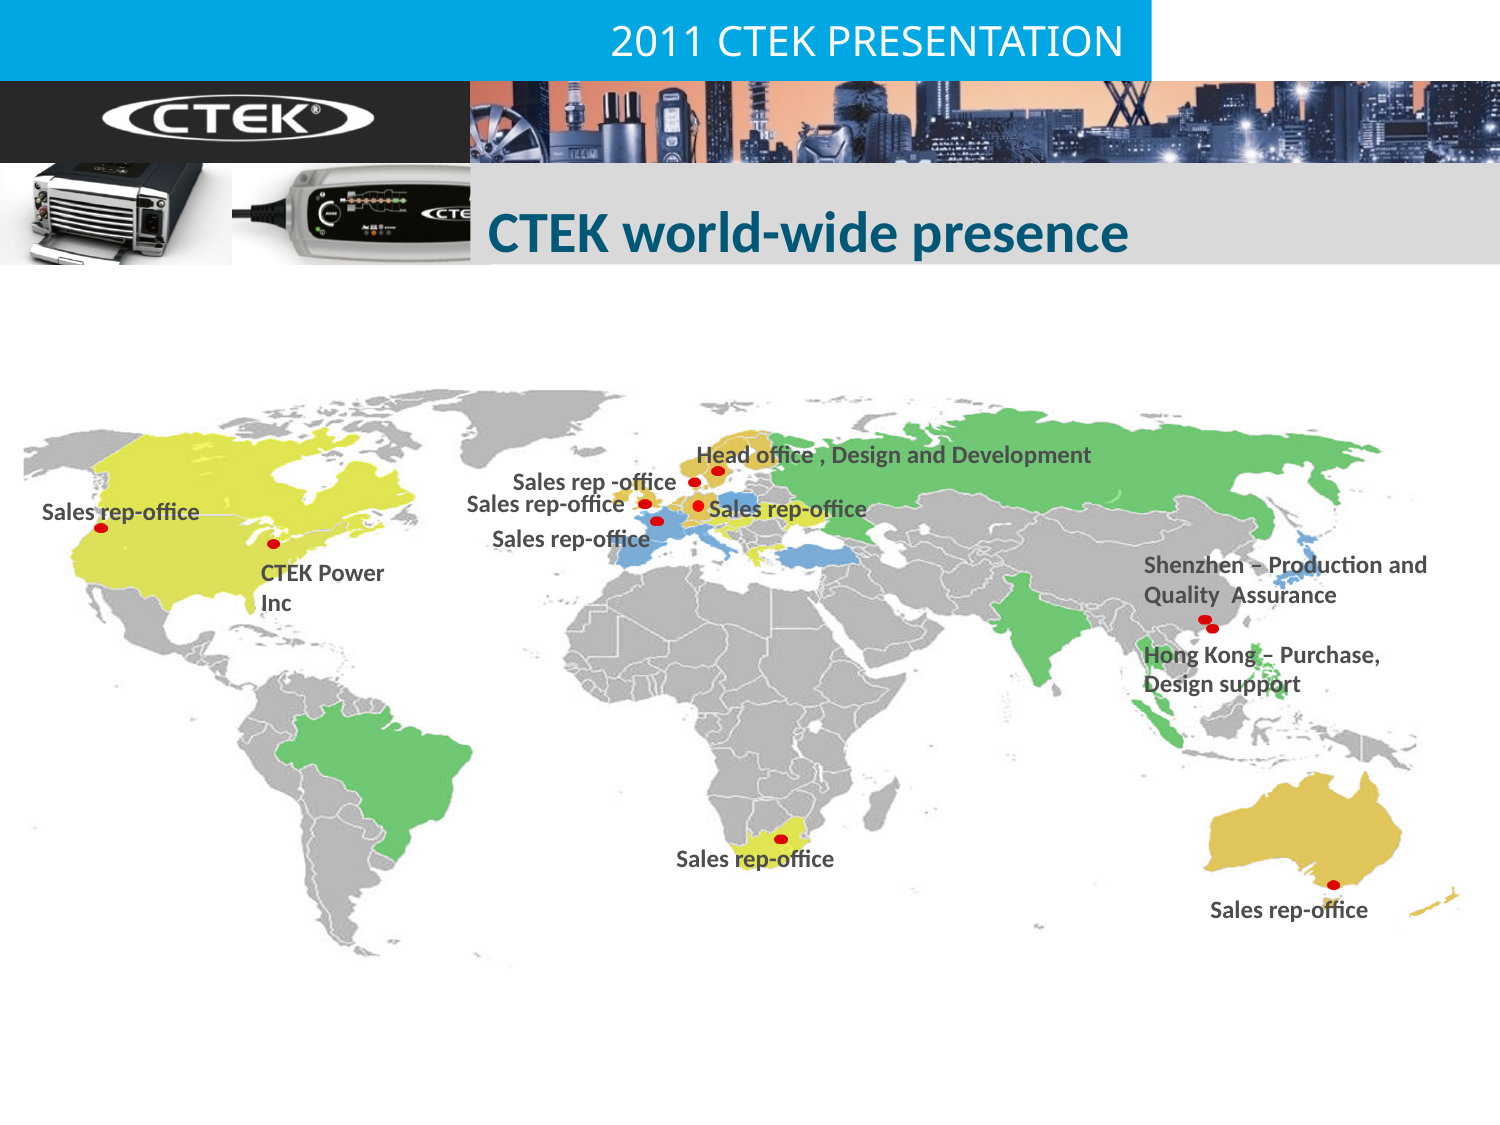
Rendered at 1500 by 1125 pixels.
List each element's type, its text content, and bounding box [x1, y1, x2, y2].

text_box CTEK world-wide presence [473, 135, 1475, 276]
picture [23, 276, 1476, 1105]
picture [0, 81, 1500, 265]
